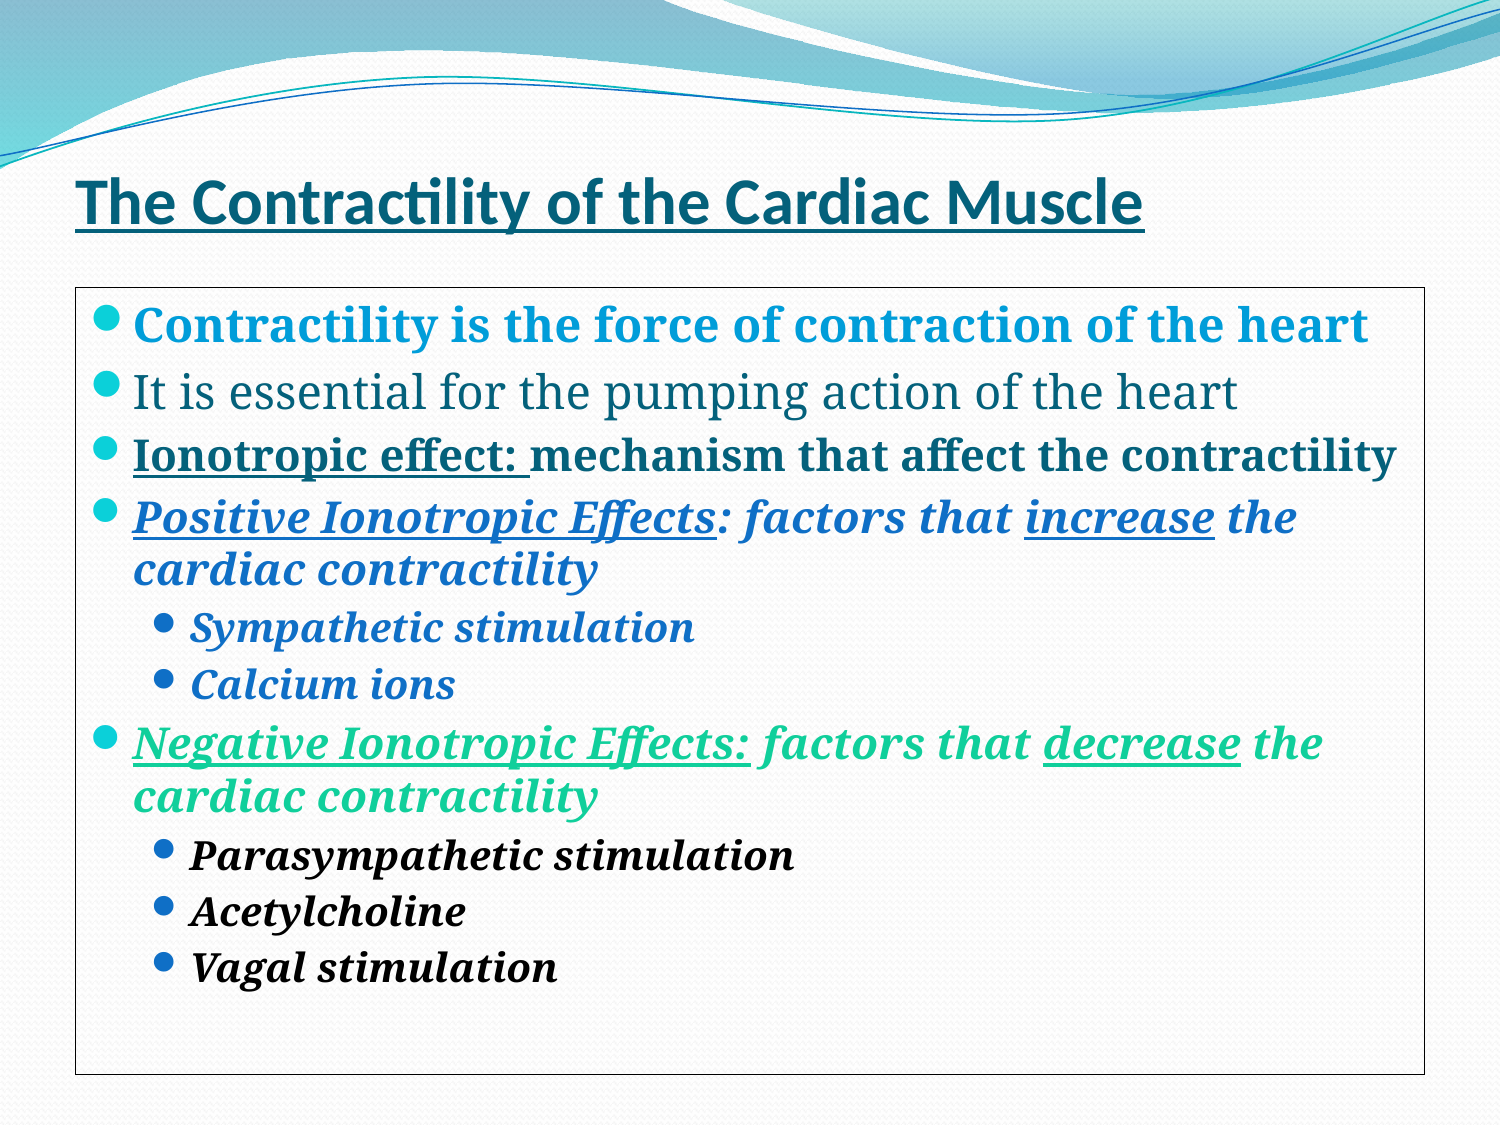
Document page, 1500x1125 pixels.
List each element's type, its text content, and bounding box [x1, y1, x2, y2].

title The Contractility of the Cardiac Muscle [75, 50, 1425, 238]
list Contractility is the force of contraction of the heart It is essential for the pumping action of the heart Ionotropic effect: mechanism that affect the contractility Positive Ionotropic Effects: factors that increase the cardiac contractility Sympathetic stimulation Calcium ions Negative Ionotropic Effects: factors that decrease the cardiac contractility Parasympathetic stimulation Acetylcholine Vagal stimulation [75, 287, 1425, 1075]
